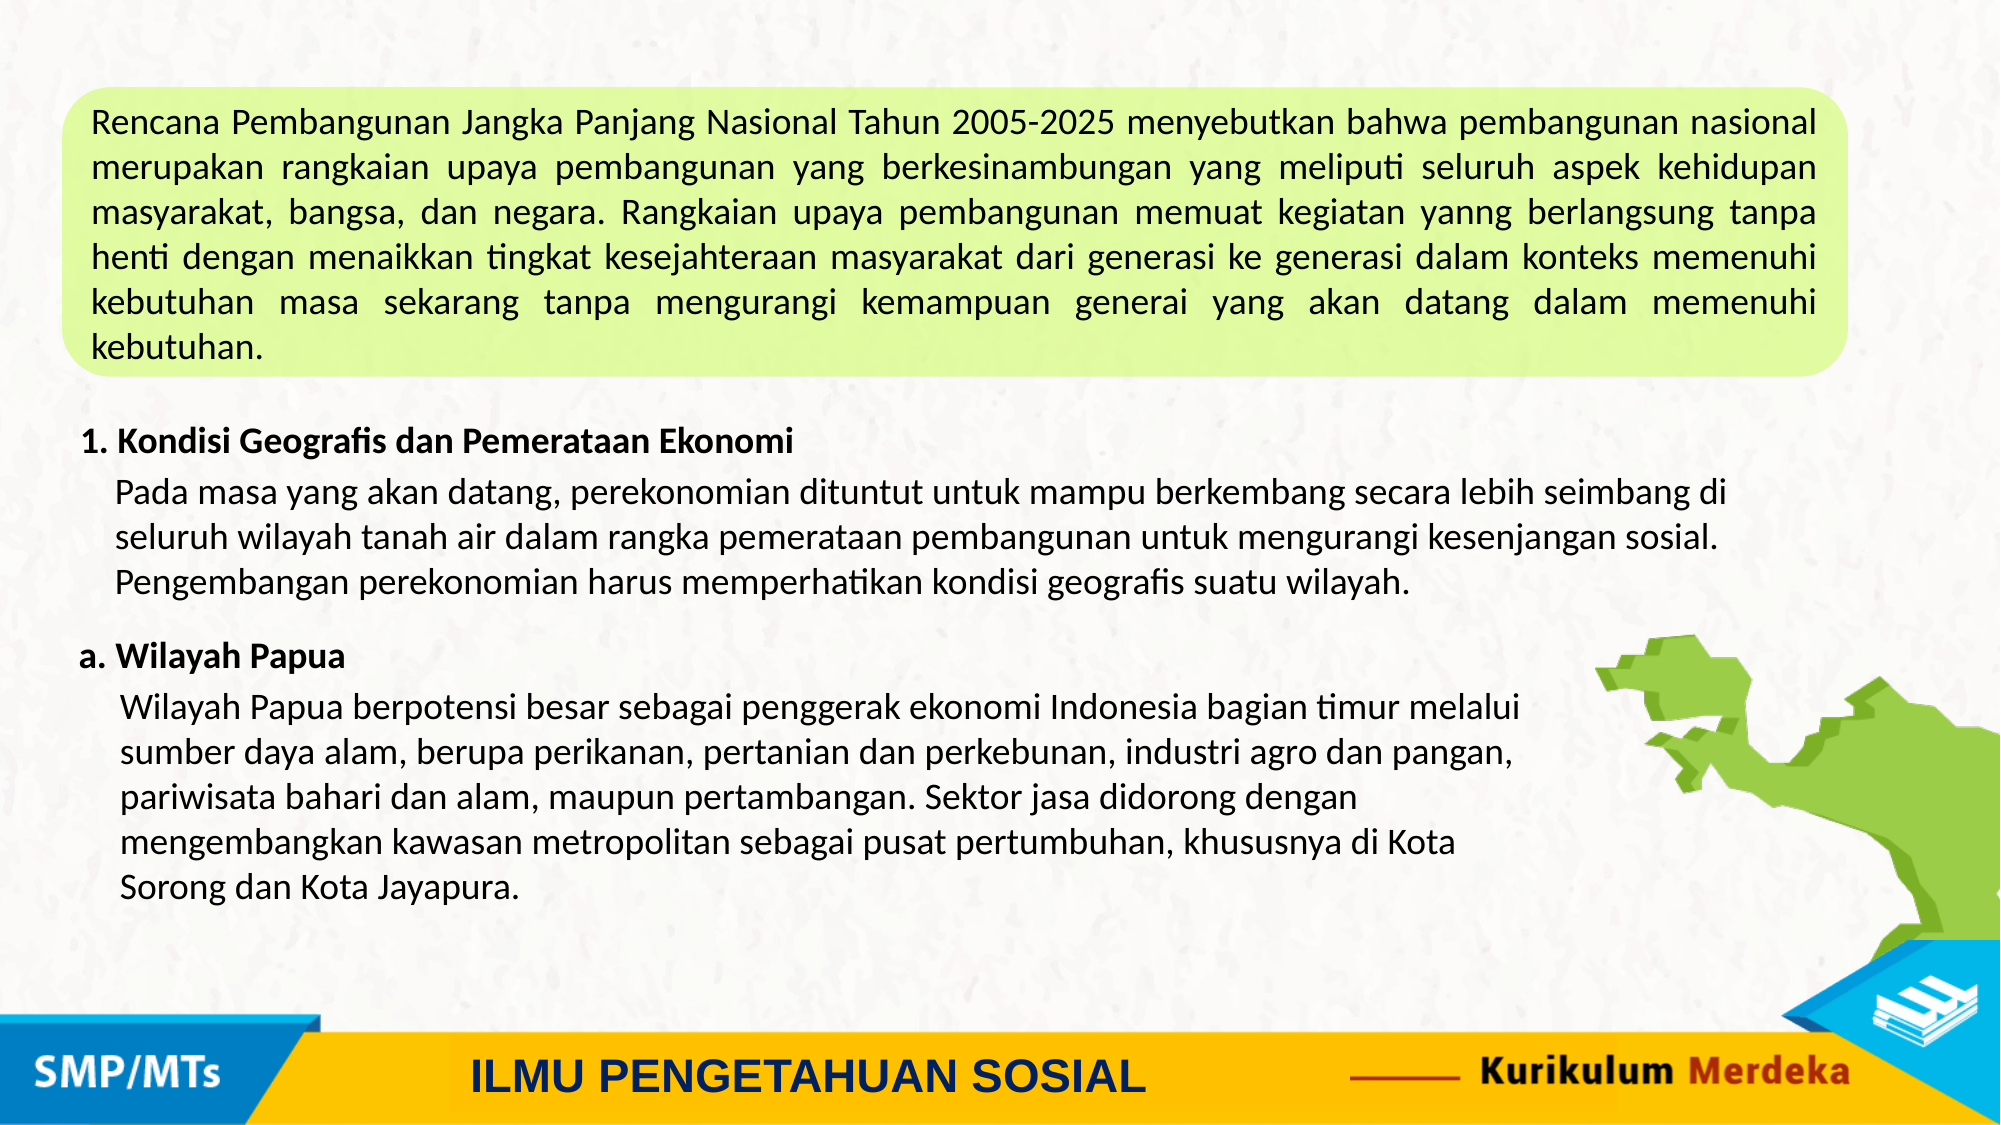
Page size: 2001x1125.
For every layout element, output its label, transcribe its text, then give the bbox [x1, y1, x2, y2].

text_box Pada masa yang akan datang, perekonomian dituntut untuk mampu berkembang secara lebih seimbang di seluruh wilayah tanah air dalam rangka pemerataan pembangunan untuk mengurangi kesenjangan sosial. Pengembangan perekonomian harus memperhatikan kondisi geografis suatu wilayah. [99, 459, 1800, 610]
text_box Wilayah Papua berpotensi besar sebagai penggerak ekonomi Indonesia bagian timur melalui sumber daya alam, berupa perikanan, pertanian dan perkebunan, industri agro dan pangan, pariwisata bahari dan alam, maupun pertambangan. Sektor jasa didorong dengan mengembangkan kawasan metropolitan sebagai pusat pertumbuhan, khususnya di Kota Sorong dan Kota Jayapura. [105, 674, 1499, 915]
text_box 1. Kondisi Geografis dan Pemerataan Ekonomi [64, 408, 811, 470]
picture [1499, 513, 2000, 940]
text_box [0, 940, 2000, 1125]
text_box a. Wilayah Papua [63, 622, 362, 684]
text_box Rencana Pembangunan Jangka Panjang Nasional Tahun 2005-2025 menyebutkan bahwa pembangunan nasional merupakan rangkaian upaya pembangunan yang berkesinambungan yang meliputi seluruh aspek kehidupan masyarakat, bangsa, dan negara. Rangkaian upaya pembangunan memuat kegiatan yanng berlangsung tanpa henti dengan menaikkan tingkat kesejahteraan masyarakat dari generasi ke generasi dalam konteks memenuhi kebutuhan masa sekarang tanpa mengurangi kemampuan generai yang akan datang dalam memenuhi kebutuhan. [61, 86, 1849, 378]
